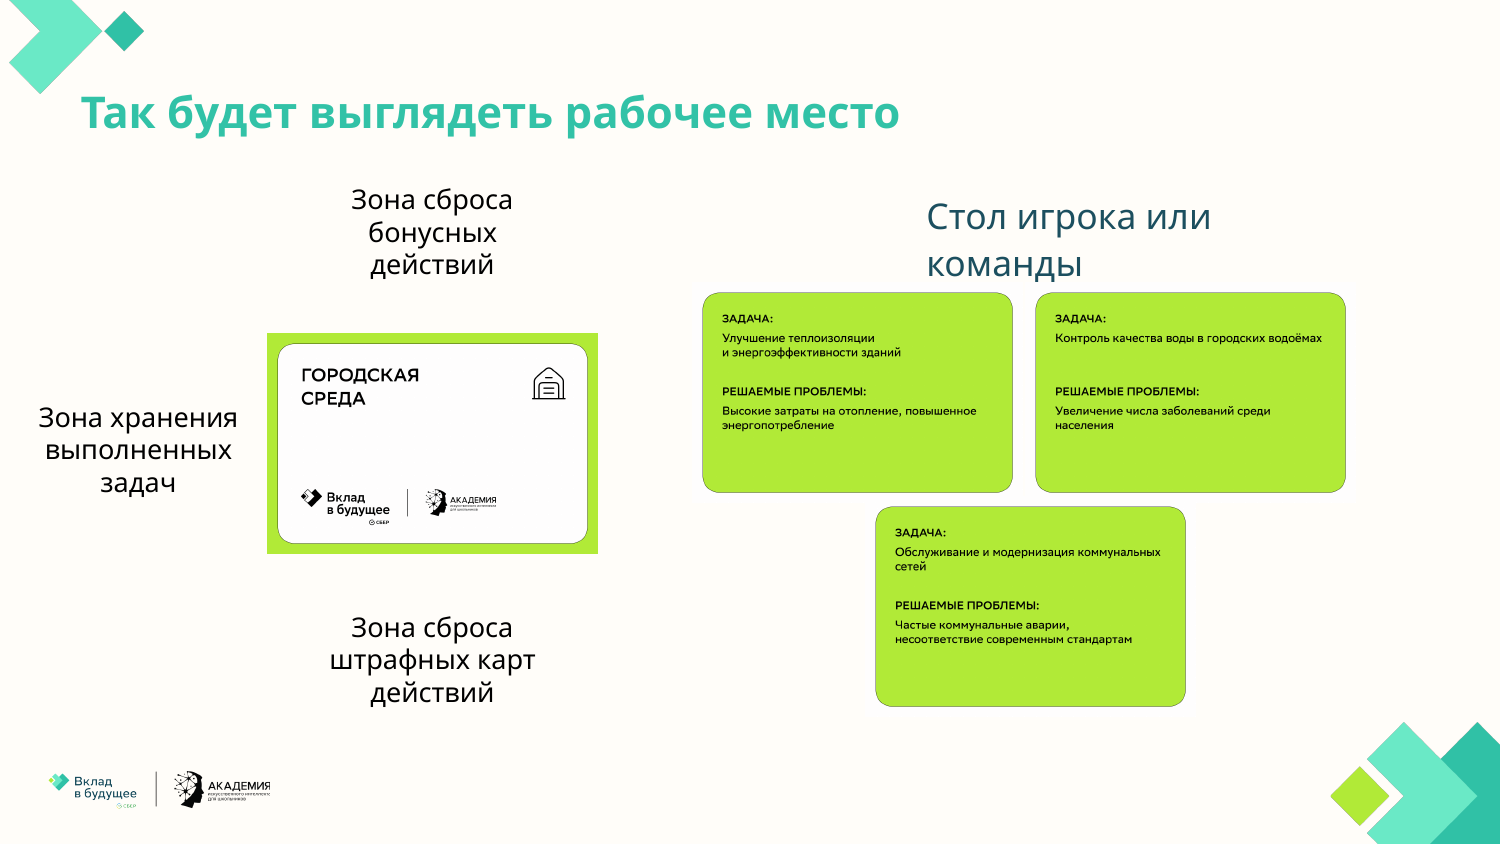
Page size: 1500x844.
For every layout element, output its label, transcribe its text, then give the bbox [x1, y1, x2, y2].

text_box Зона сброса штрафных карт действий [321, 603, 544, 716]
picture [267, 332, 598, 554]
picture [1330, 722, 1500, 844]
text_box Стол игрока или команды [919, 182, 1362, 287]
picture [692, 282, 1357, 718]
picture [31, 756, 270, 826]
picture [9, 0, 144, 94]
text_box Так будет выглядеть рабочее место [73, 71, 1077, 145]
text_box Зона хранения выполненных задач [27, 393, 250, 506]
text_box Зона сброса бонусных действий [343, 174, 521, 288]
